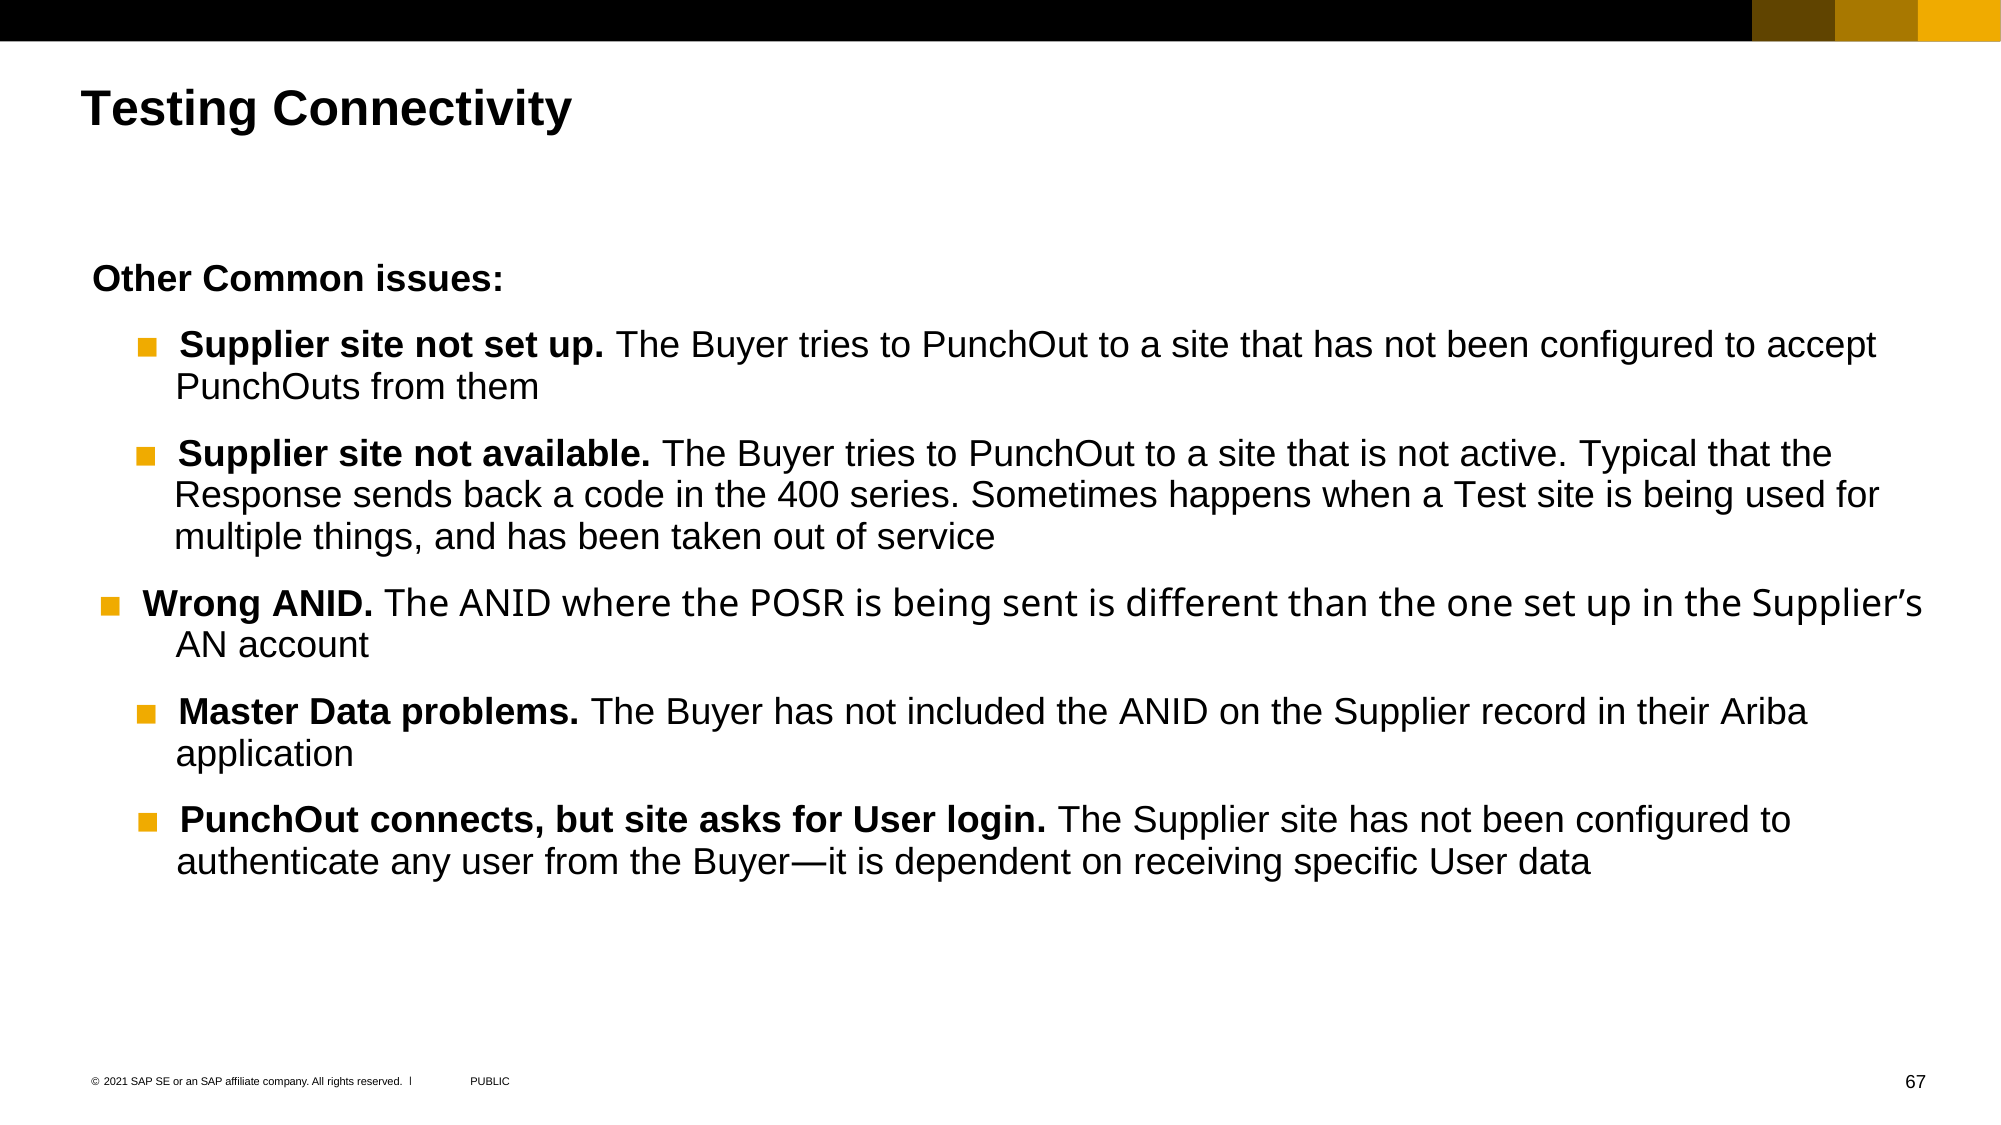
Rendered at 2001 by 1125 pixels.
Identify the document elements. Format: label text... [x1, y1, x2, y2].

text_box Testing Connectivity [80, 75, 573, 136]
text_box ▪PunchOut connects, but site asks for User login. The Supplier site has not been configured to [134, 795, 1803, 841]
text_box [1919, 0, 2001, 42]
text_box Response sends back a code in the 400 series. Sometimes happens when a Test site is being used for multiple things, and has been taken out of service [174, 470, 1891, 558]
text_box ©2021 SAP SE or an SAP affiliate company. All rights reserved. ǀ PUBLIC 67 [91, 1069, 1927, 1093]
text_box ▪Supplier site not set up. The Buyer tries to PunchOut to a site that has not been configured to accept [134, 320, 1888, 366]
text_box ▪Master Data problems. The Buyer has not included the ANID on the Supplier record in their Ariba [133, 687, 1819, 733]
text_box [1836, 0, 1919, 42]
text_box PunchOuts from them [175, 362, 540, 408]
text_box [1751, 0, 1836, 42]
text_box application [175, 728, 355, 774]
text_box AN account [175, 620, 370, 666]
text_box ▪Wrong ANID. The ANID where the POSR is being sent is different than the one set up in the Supplier’s [97, 578, 1933, 624]
text_box [0, 0, 1751, 42]
text_box Other Common issues: [92, 253, 505, 299]
text_box ▪Supplier site not available. The Buyer tries to PunchOut to a site that is not active. Typical that the [133, 428, 1844, 474]
text_box authenticate any user from the Buyer—it is dependent on receiving specific User data [176, 837, 1592, 883]
text_box [0, 42, 2001, 1125]
